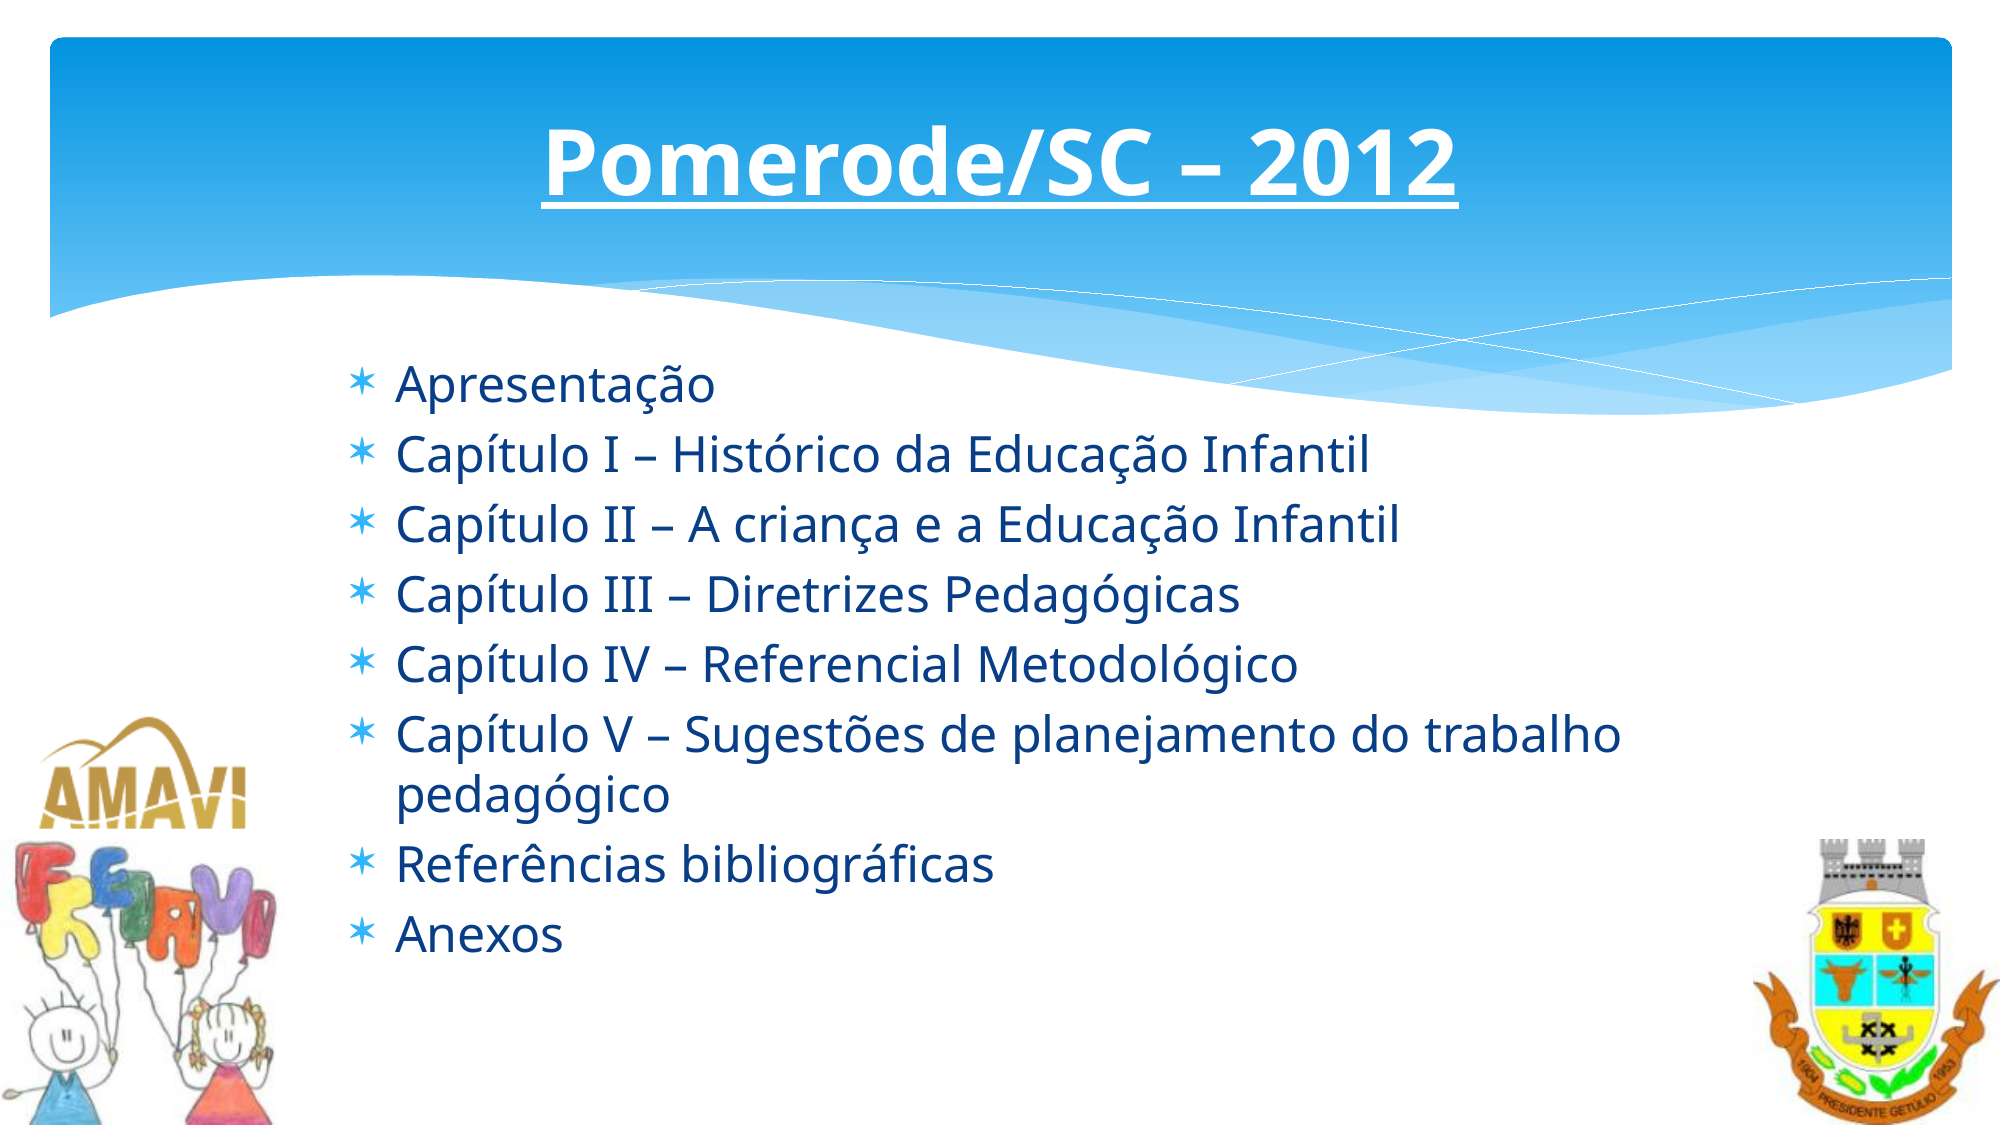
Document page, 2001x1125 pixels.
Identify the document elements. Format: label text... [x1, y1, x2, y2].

picture [0, 700, 286, 1125]
title Pomerode/SC – 2012 [99, 55, 1900, 261]
list Apresentação Capítulo I – Histórico da Educação Infantil Capítulo II – A criança e a Educação Infantil Capítulo III – Diretrizes Pedagógicas Capítulo IV – Referencial Metodológico Capítulo V – Sugestões de planejamento do trabalho pedagógico Referências bibliográficas Anexos [334, 345, 1812, 1005]
picture [1752, 839, 2000, 1125]
